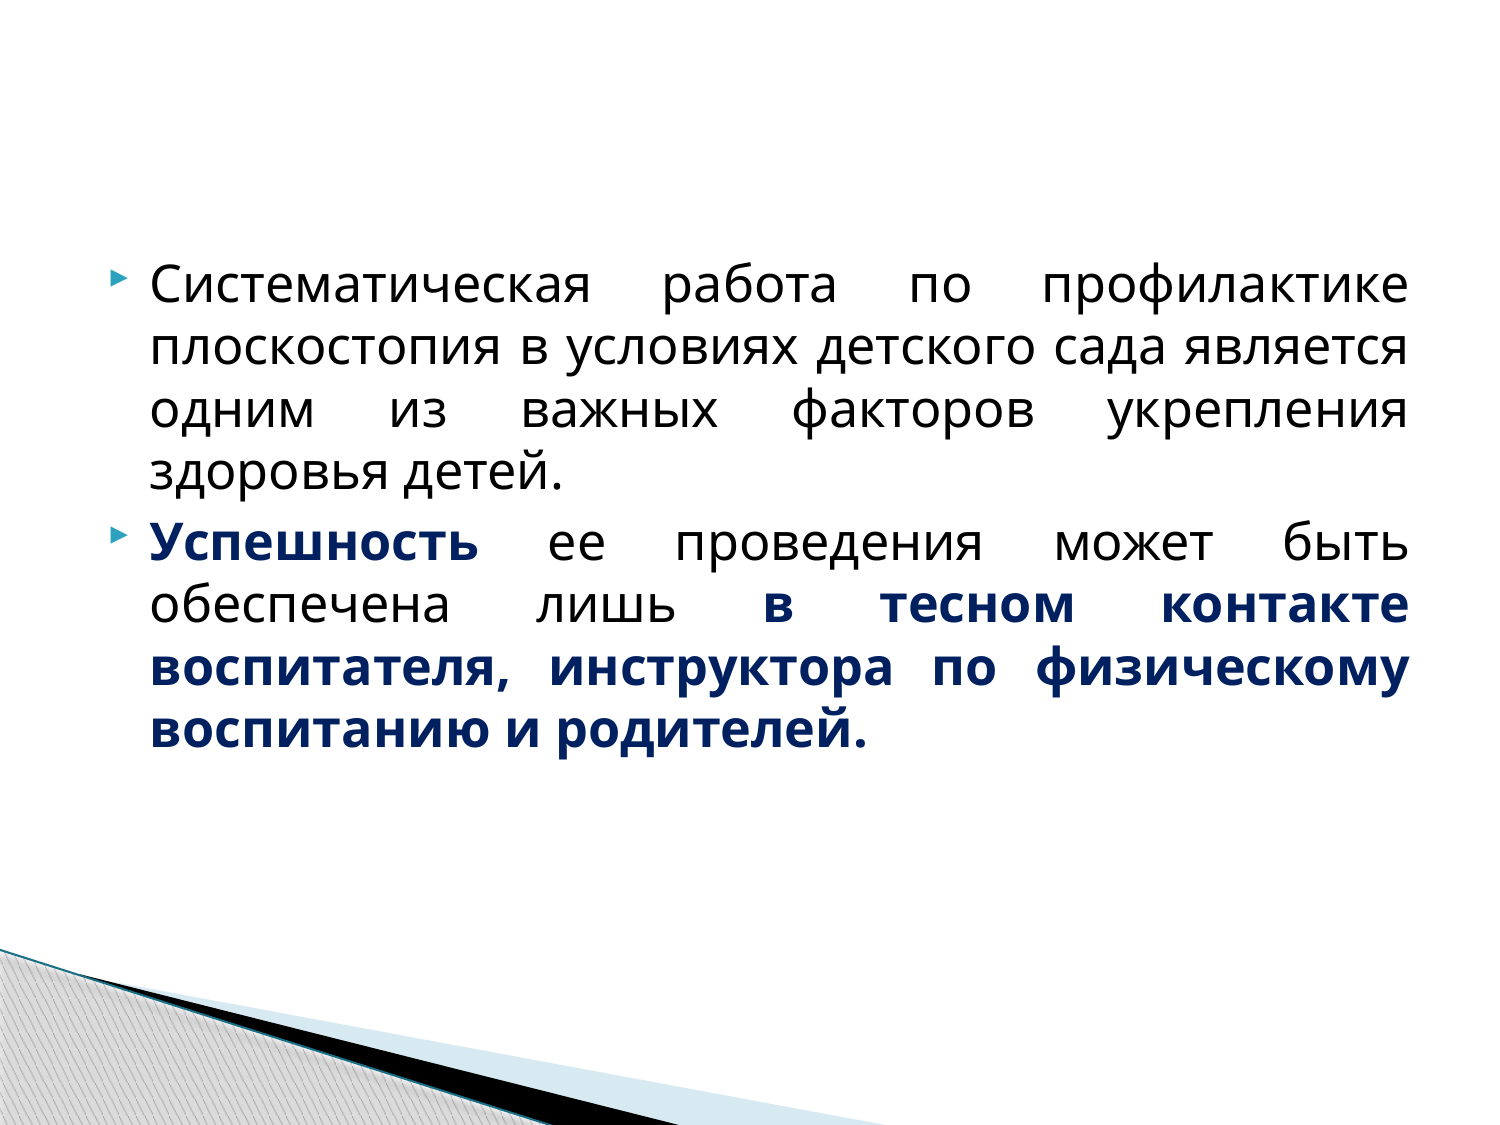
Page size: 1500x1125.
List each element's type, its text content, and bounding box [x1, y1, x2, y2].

list Систематическая работа по профилактике плоскостопия в условиях детского сада является одним из важных факторов укрепления здоровья детей. Успешность ее проведения может быть обеспечена лишь в тесном контакте воспитателя, инструктора по физическому воспитанию и родителей. [75, 243, 1425, 986]
